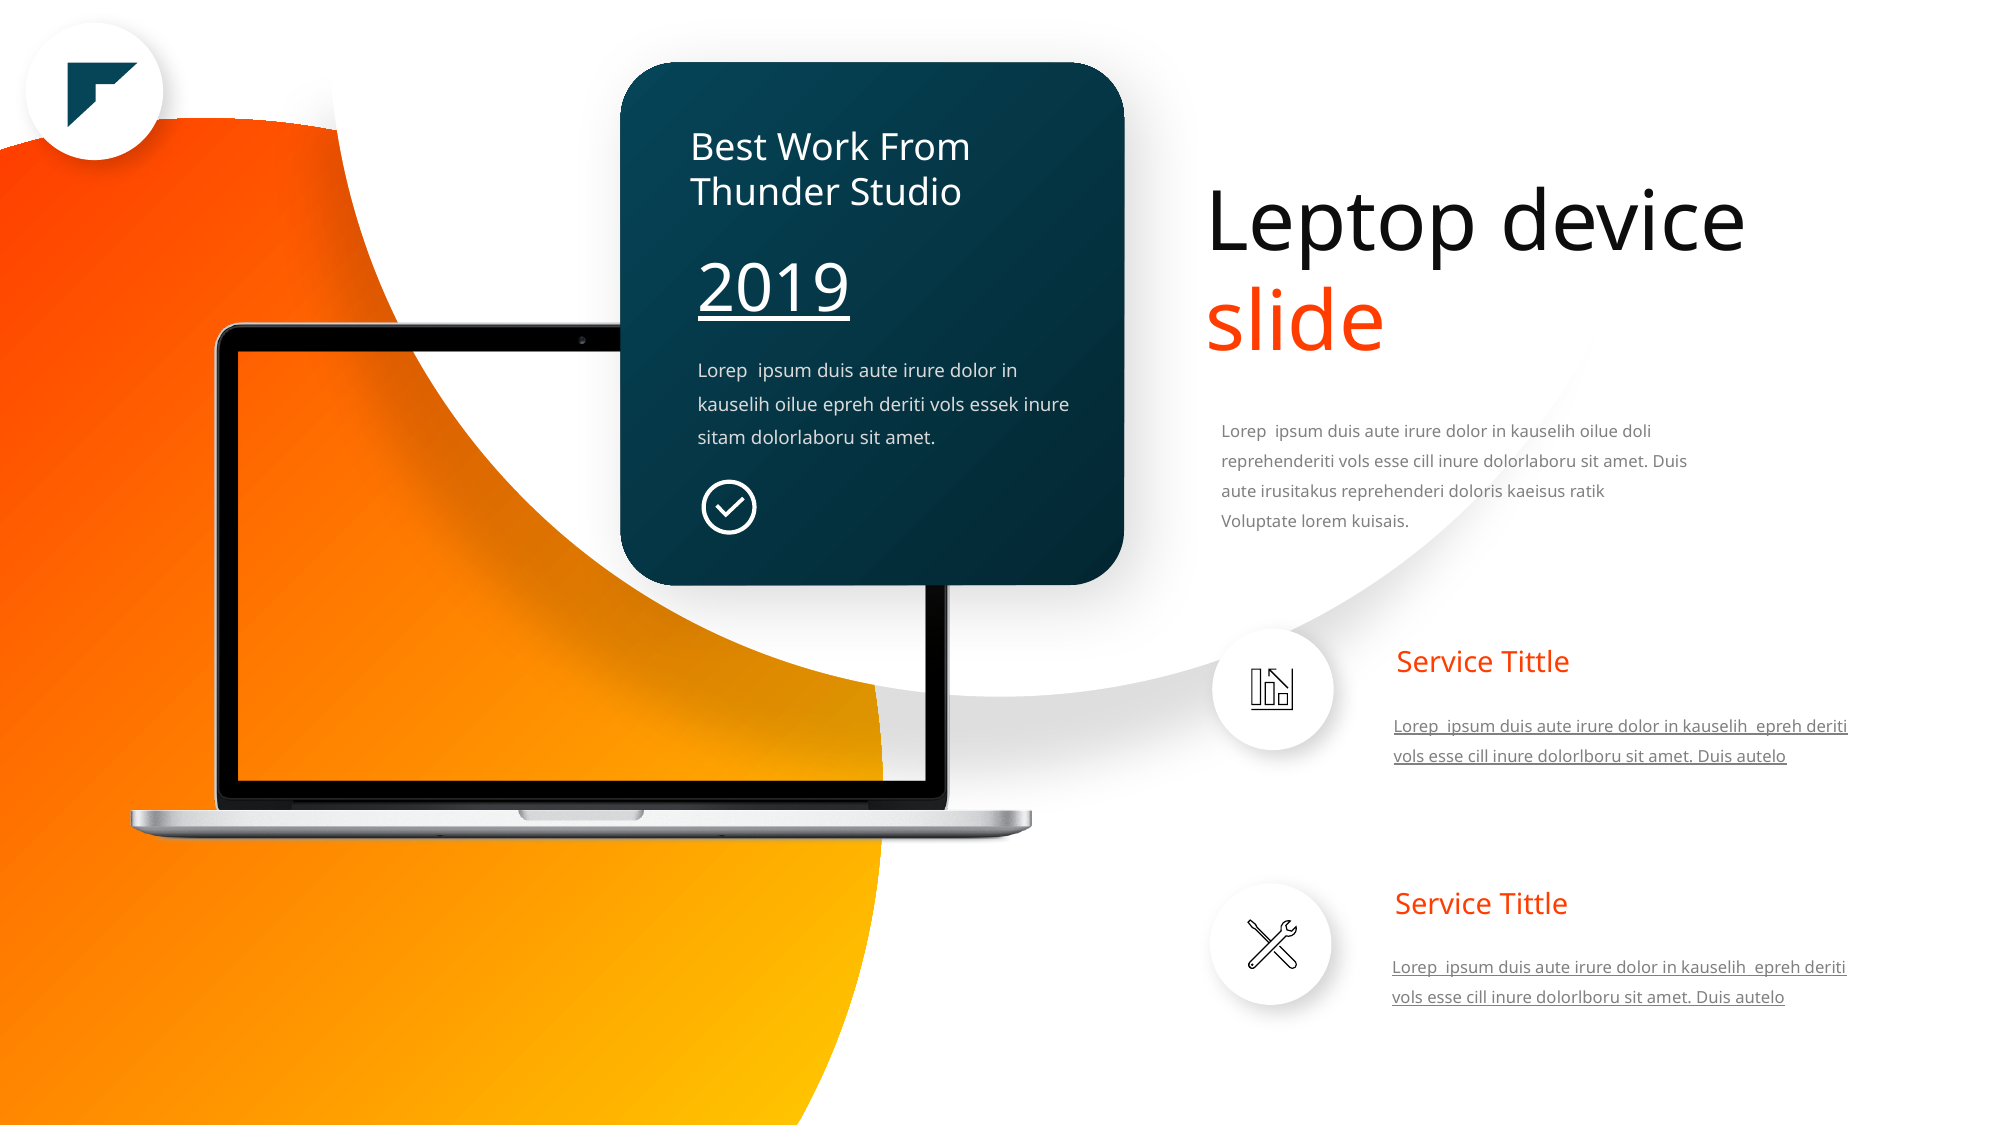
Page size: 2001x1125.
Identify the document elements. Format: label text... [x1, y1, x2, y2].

picture [727, 369, 735, 374]
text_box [703, 481, 755, 533]
text_box Lorep ipsum duis aute irure dolor in kauselih oilue epreh deriti vols essek inure sitam dolorlaboru sit amet. [1032, 340, 1089, 457]
picture [892, 403, 900, 408]
text_box Lorep ipsum duis aute irure dolor in kauselih epreh deriti vols esse cill inure dolorlboru sit amet. Duis autelo [1378, 698, 1893, 773]
text_box Leptop device slide [1190, 160, 1891, 375]
text_box Best Work From Thunder Studio [675, 115, 1010, 221]
text_box 2019 [682, 237, 1003, 322]
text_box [1251, 668, 1293, 711]
picture [1000, 403, 1007, 409]
text_box [1208, 882, 1333, 1006]
picture [809, 403, 816, 409]
text_box [24, 21, 165, 162]
text_box Service Tittle [1381, 618, 1735, 686]
text_box [66, 61, 141, 130]
picture [971, 403, 979, 408]
text_box Lorep ipsum duis aute irure dolor in kauselih oilue doli reprehenderiti vols esse cill inure dolorlaboru sit amet. Duis aute irusitakus reprehenderi doloris kaeisus ratik Voluptate lorem kuisais. [1206, 403, 1704, 538]
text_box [1247, 919, 1297, 970]
text_box [1211, 627, 1335, 752]
text_box [619, 61, 1126, 587]
picture [130, 322, 1032, 844]
text_box Lorep ipsum duis aute irure dolor in kauselih epreh deriti vols esse cill inure dolorlboru sit amet. Duis autelo [1377, 939, 1891, 1015]
text_box Service Tittle [1380, 860, 1734, 928]
